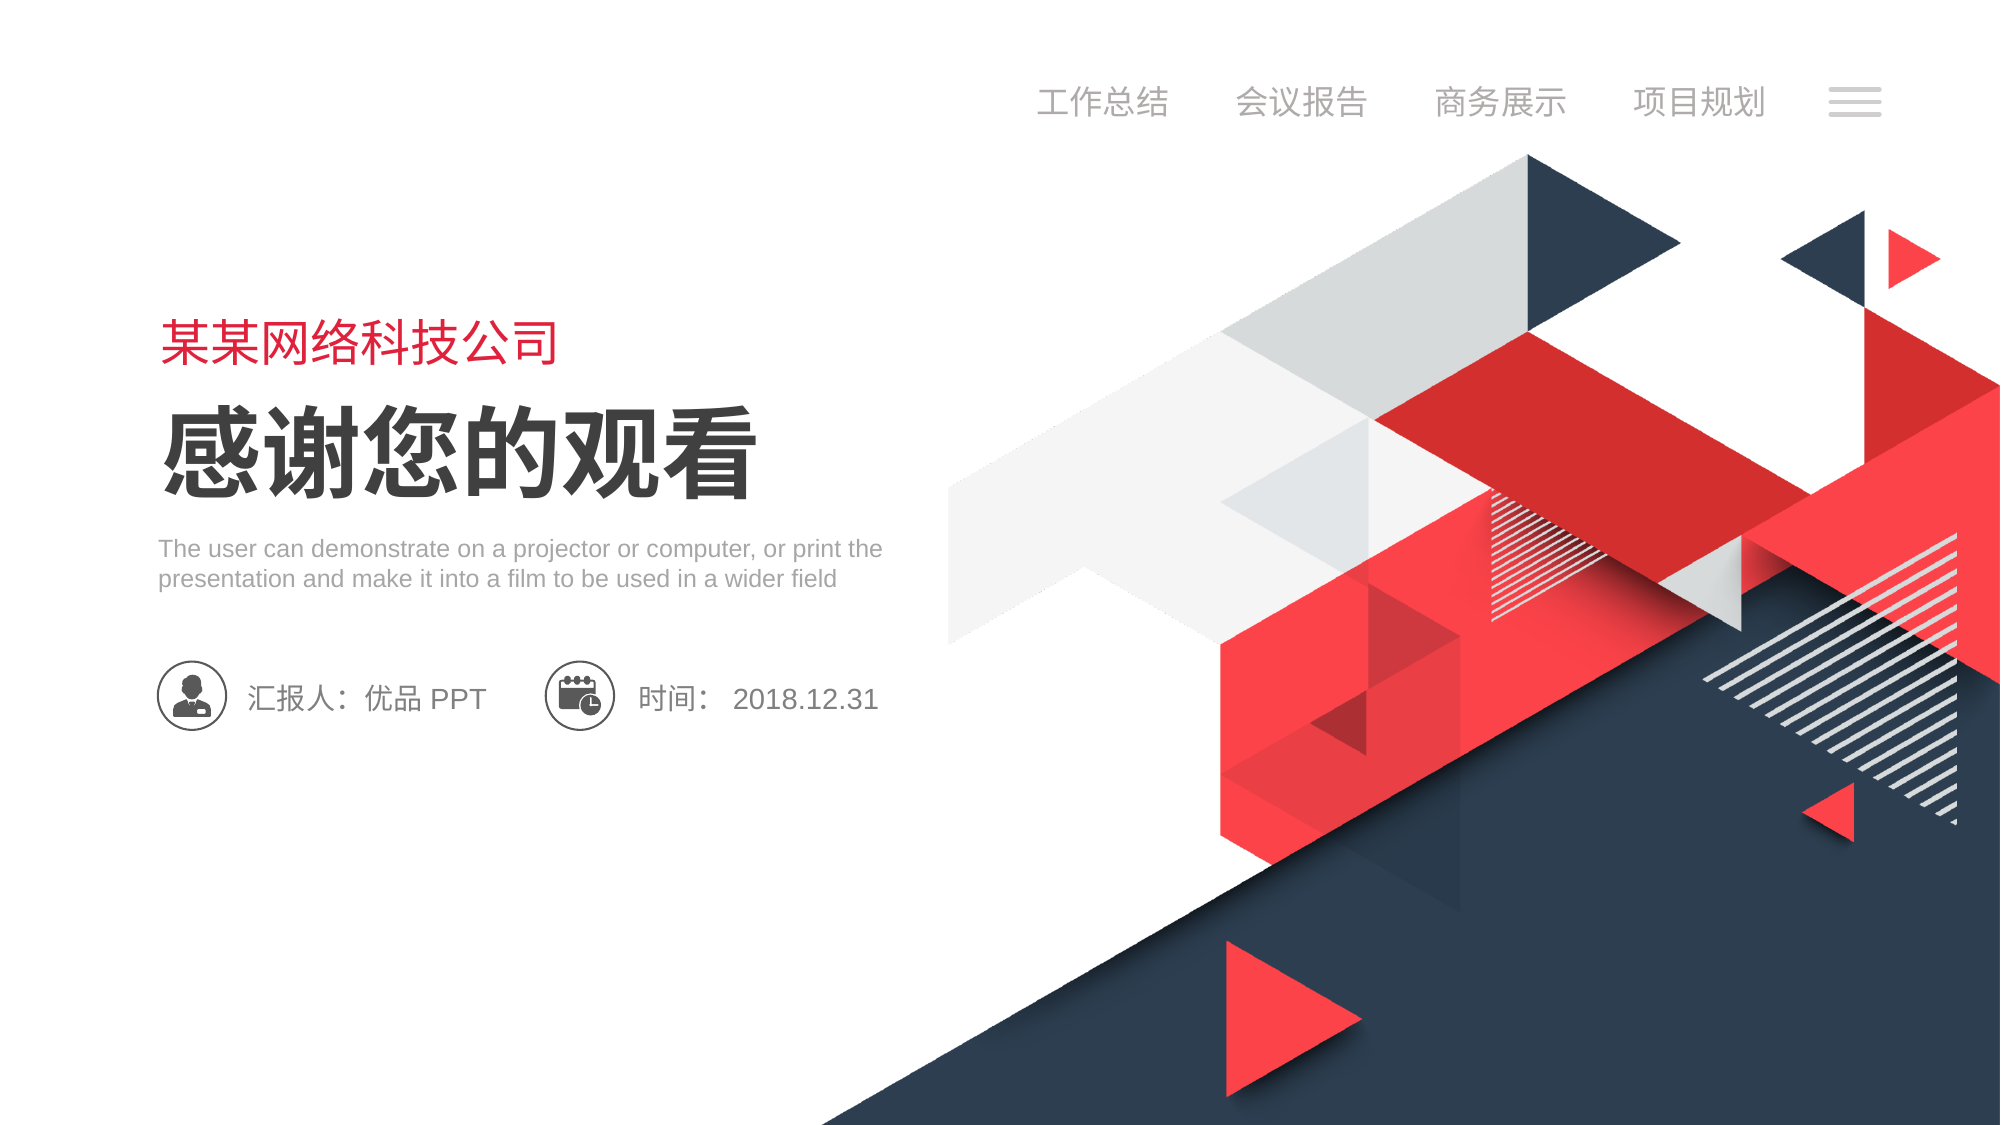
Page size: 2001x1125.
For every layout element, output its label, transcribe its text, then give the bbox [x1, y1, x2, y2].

picture [725, 154, 2000, 1125]
text_box 某某网络科技公司 [145, 303, 576, 379]
text_box 项目规划 [1619, 74, 1782, 129]
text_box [1830, 89, 1880, 115]
text_box The user can demonstrate on a projector or computer, or print the presentation and make it into a film to be used in a wider field [143, 525, 1044, 601]
text_box 商务展示 [1419, 74, 1583, 129]
text_box 时间：2018.12.31 [623, 672, 895, 723]
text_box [545, 661, 615, 730]
text_box 汇报人：优品PPT [232, 672, 502, 723]
text_box 感谢您的观看 [146, 383, 777, 519]
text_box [157, 661, 227, 730]
text_box 工作总结 [1021, 74, 1185, 129]
text_box 会议报告 [1220, 74, 1384, 129]
